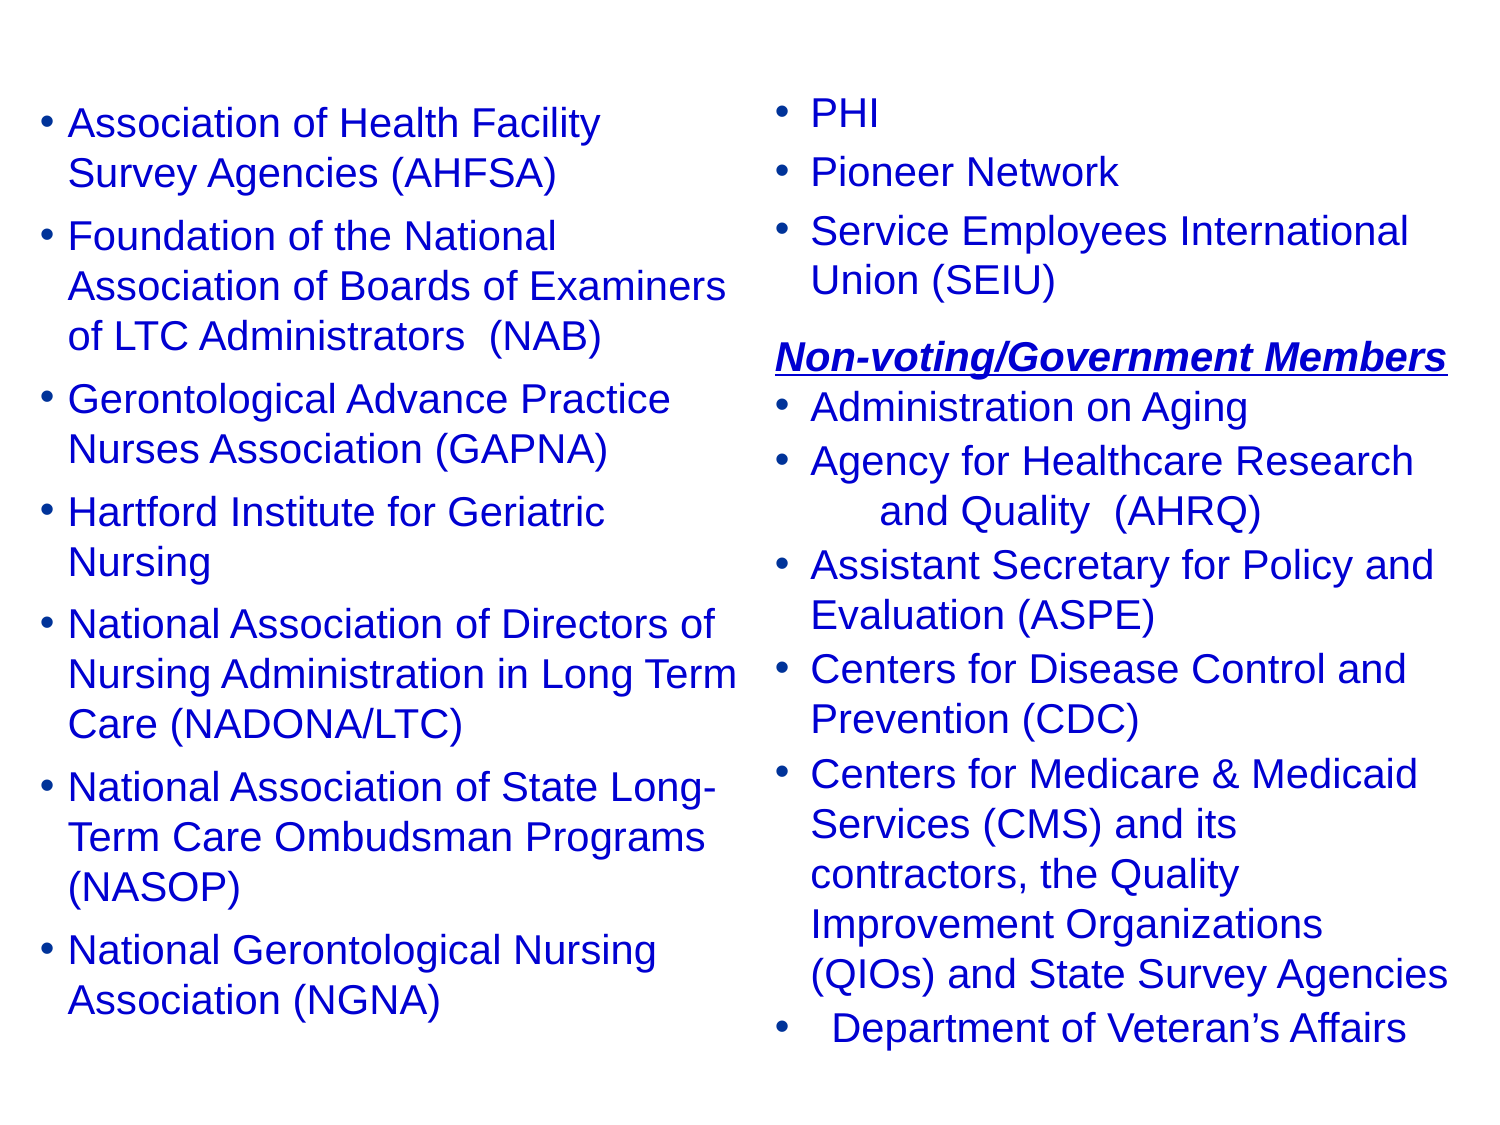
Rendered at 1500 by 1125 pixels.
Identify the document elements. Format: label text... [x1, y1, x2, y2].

list Association of Health Facility Survey Agencies (AHFSA) Foundation of the National Association of Boards of Examiners of LTC Administrators (NAB) Gerontological Advance Practice Nurses Association (GAPNA) Hartford Institute for Geriatric Nursing National Association of Directors of Nursing Administration in Long Term Care (NADONA/LTC) National Association of State Long-Term Care Ombudsman Programs (NASOP) National Gerontological Nursing Association (NGNA) [24, 87, 763, 1013]
text_box PHI Pioneer Network Service Employees International Union (SEIU) Non-voting/Government Members Administration on Aging Agency for Healthcare Research and Quality (AHRQ) Assistant Secretary for Policy and Evaluation (ASPE) Centers for Disease Control and Prevention (CDC) Centers for Medicare & Medicaid Services (CMS) and its contractors, the Quality Improvement Organizations (QIOs) and State Survey Agencies Department of Veteran’s Affairs [774, 75, 1463, 1088]
